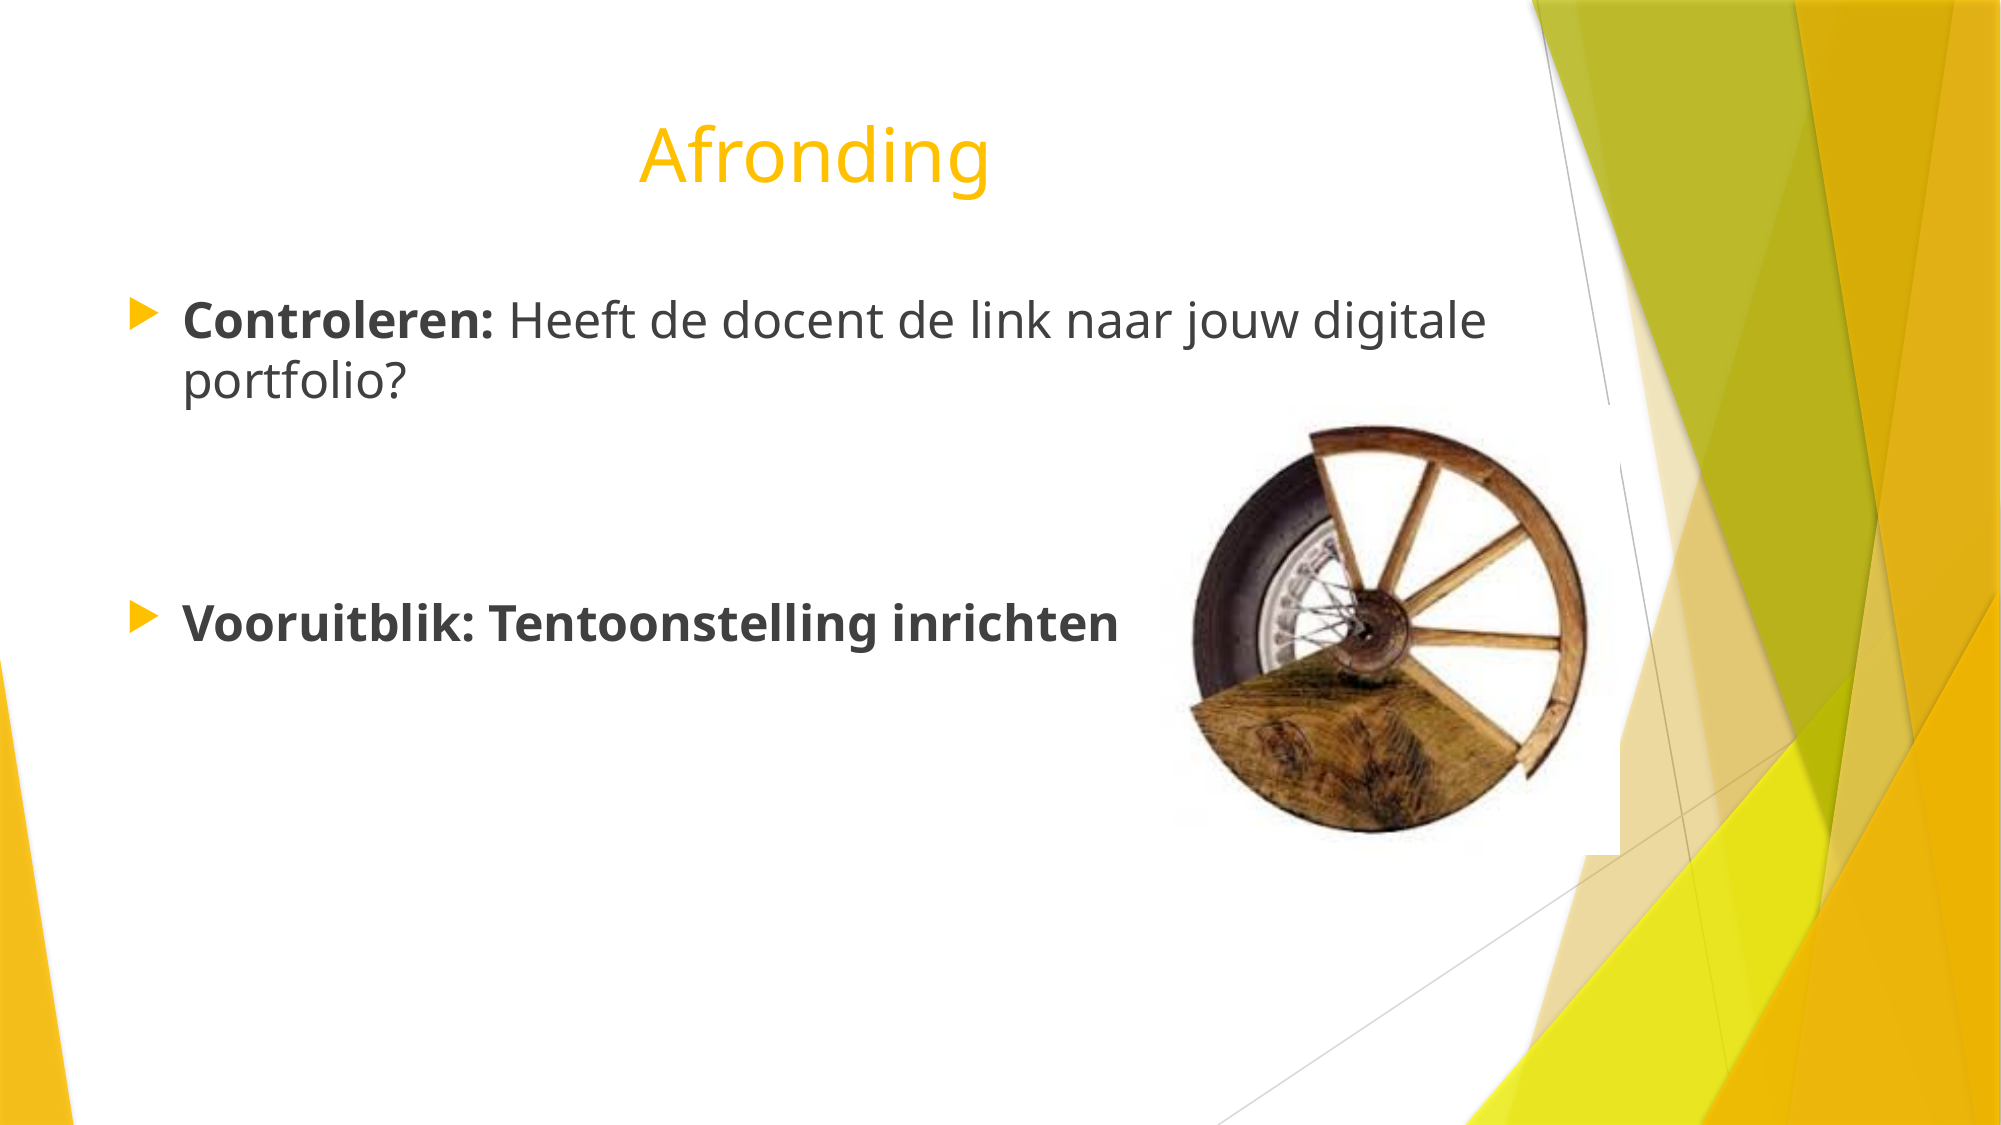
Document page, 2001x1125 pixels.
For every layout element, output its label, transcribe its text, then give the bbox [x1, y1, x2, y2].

picture [1159, 405, 1620, 856]
list Controleren: Heeft de docent de link naar jouw digitale portfolio? Vooruitblik: Tentoonstelling inrichten [111, 281, 1522, 992]
title Afronding [111, 99, 1522, 281]
